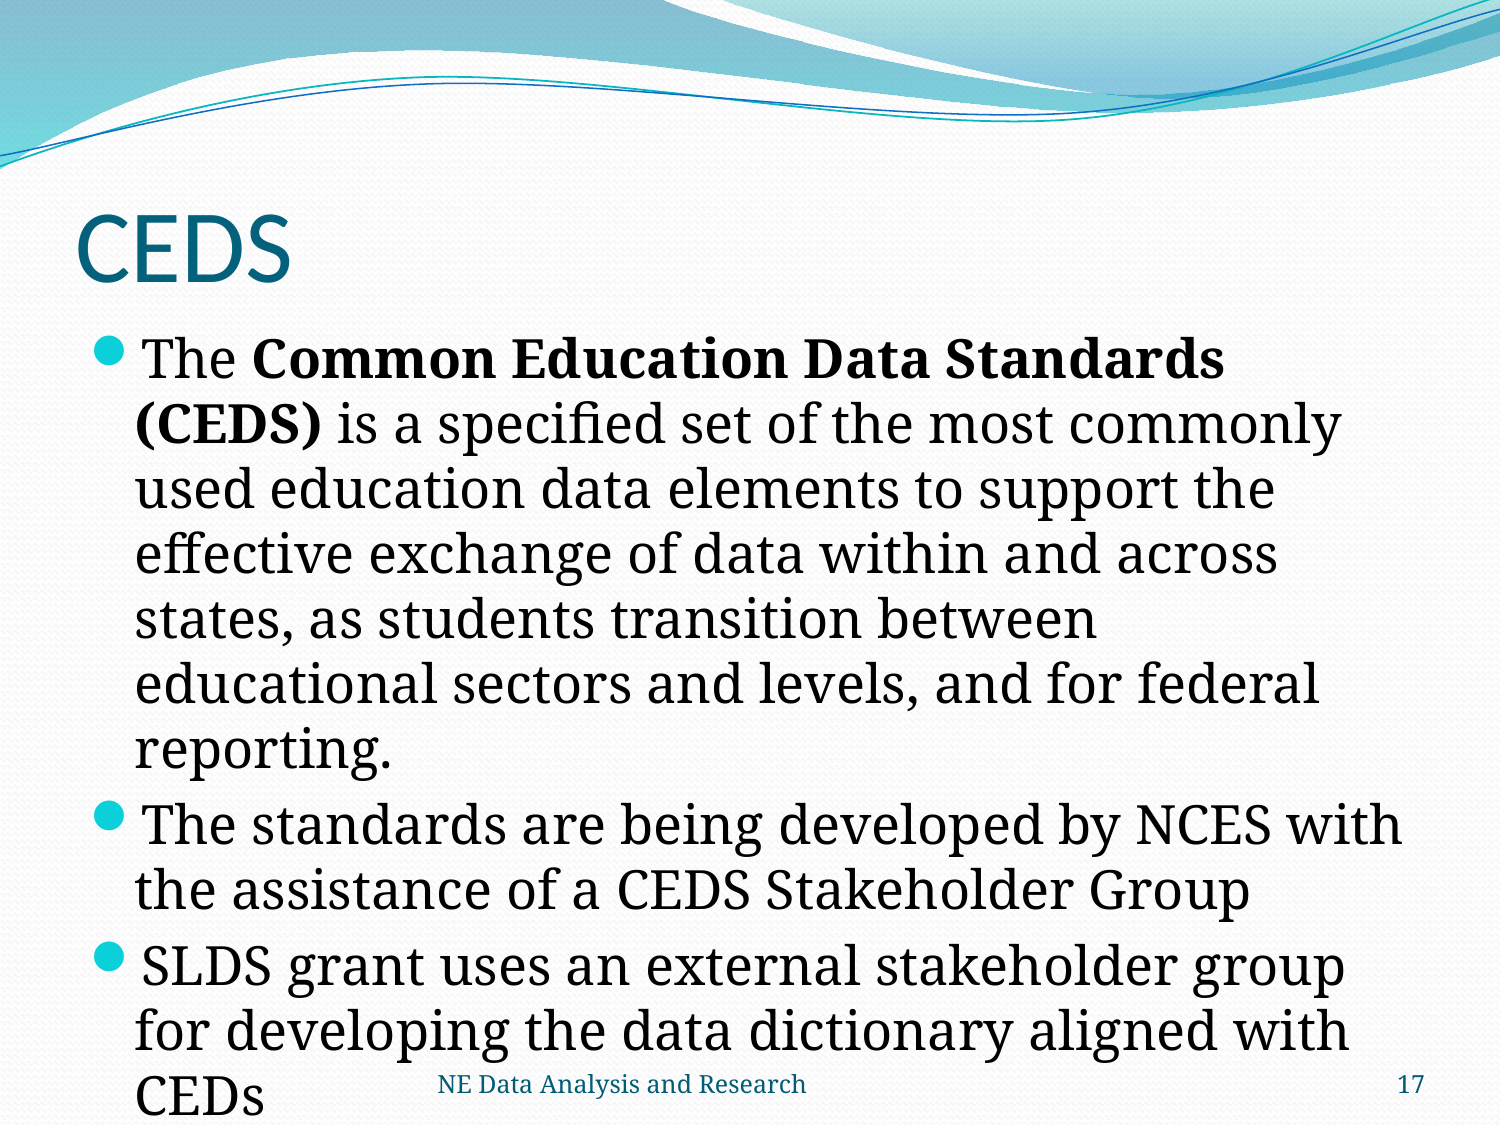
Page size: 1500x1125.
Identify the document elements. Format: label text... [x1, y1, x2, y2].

slide_number 17 [1299, 1042, 1425, 1103]
title CEDS [75, 115, 1425, 303]
footer NE Data Analysis and Research [437, 1042, 988, 1103]
list The Common Education Data Standards (CEDS) is a specified set of the most commonly used education data elements to support the effective exchange of data within and across states, as students transition between educational sectors and levels, and for federal reporting. The standards are being developed by NCES with the assistance of a CEDS Stakeholder Group SLDS grant uses an external stakeholder group for developing the data dictionary aligned with CEDs [75, 317, 1425, 1038]
